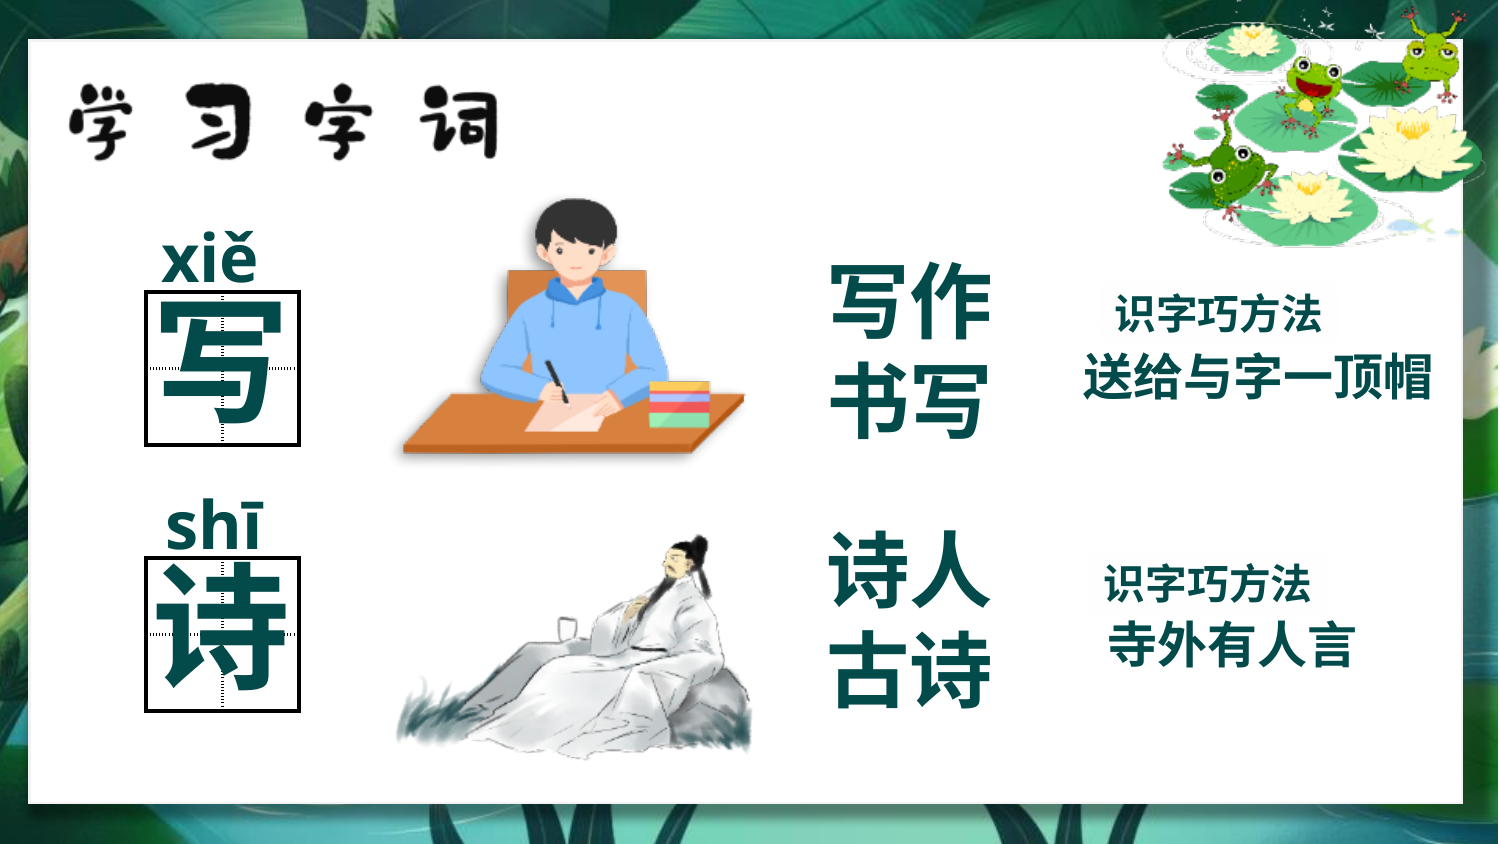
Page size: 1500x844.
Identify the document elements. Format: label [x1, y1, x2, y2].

text_box [933, 280, 1433, 416]
text_box [934, 550, 1381, 684]
picture [0, 0, 1500, 844]
